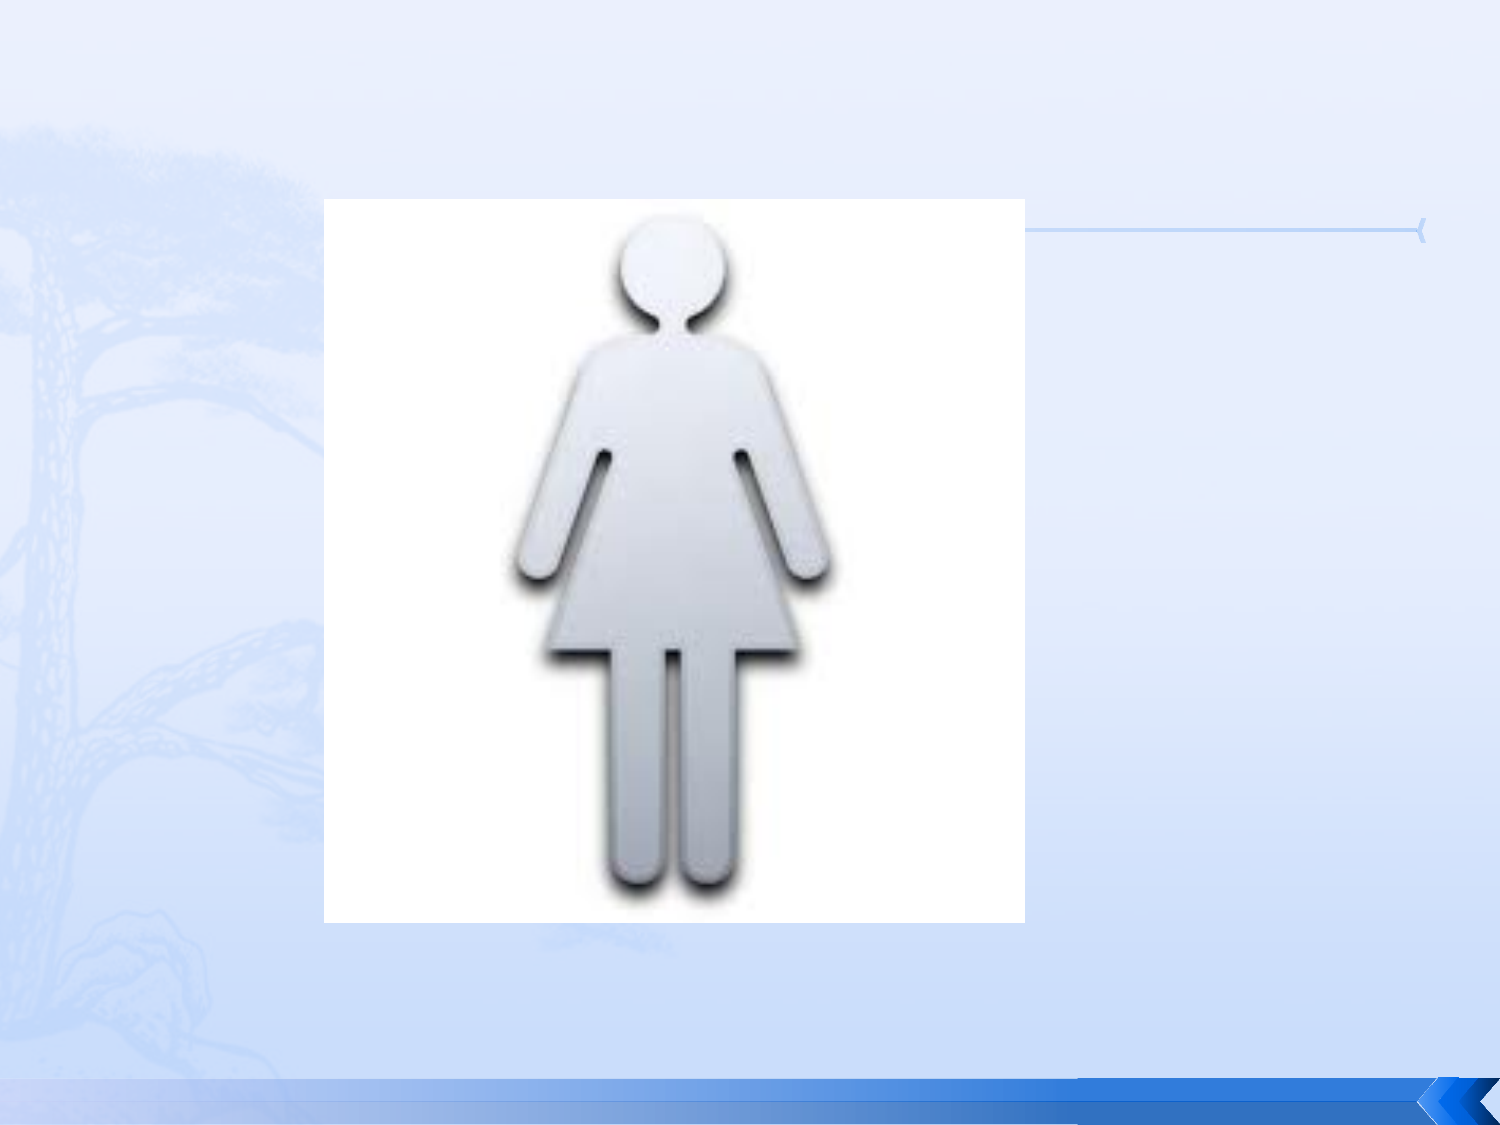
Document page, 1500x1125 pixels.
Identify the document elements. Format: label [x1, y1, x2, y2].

picture [324, 199, 1026, 923]
